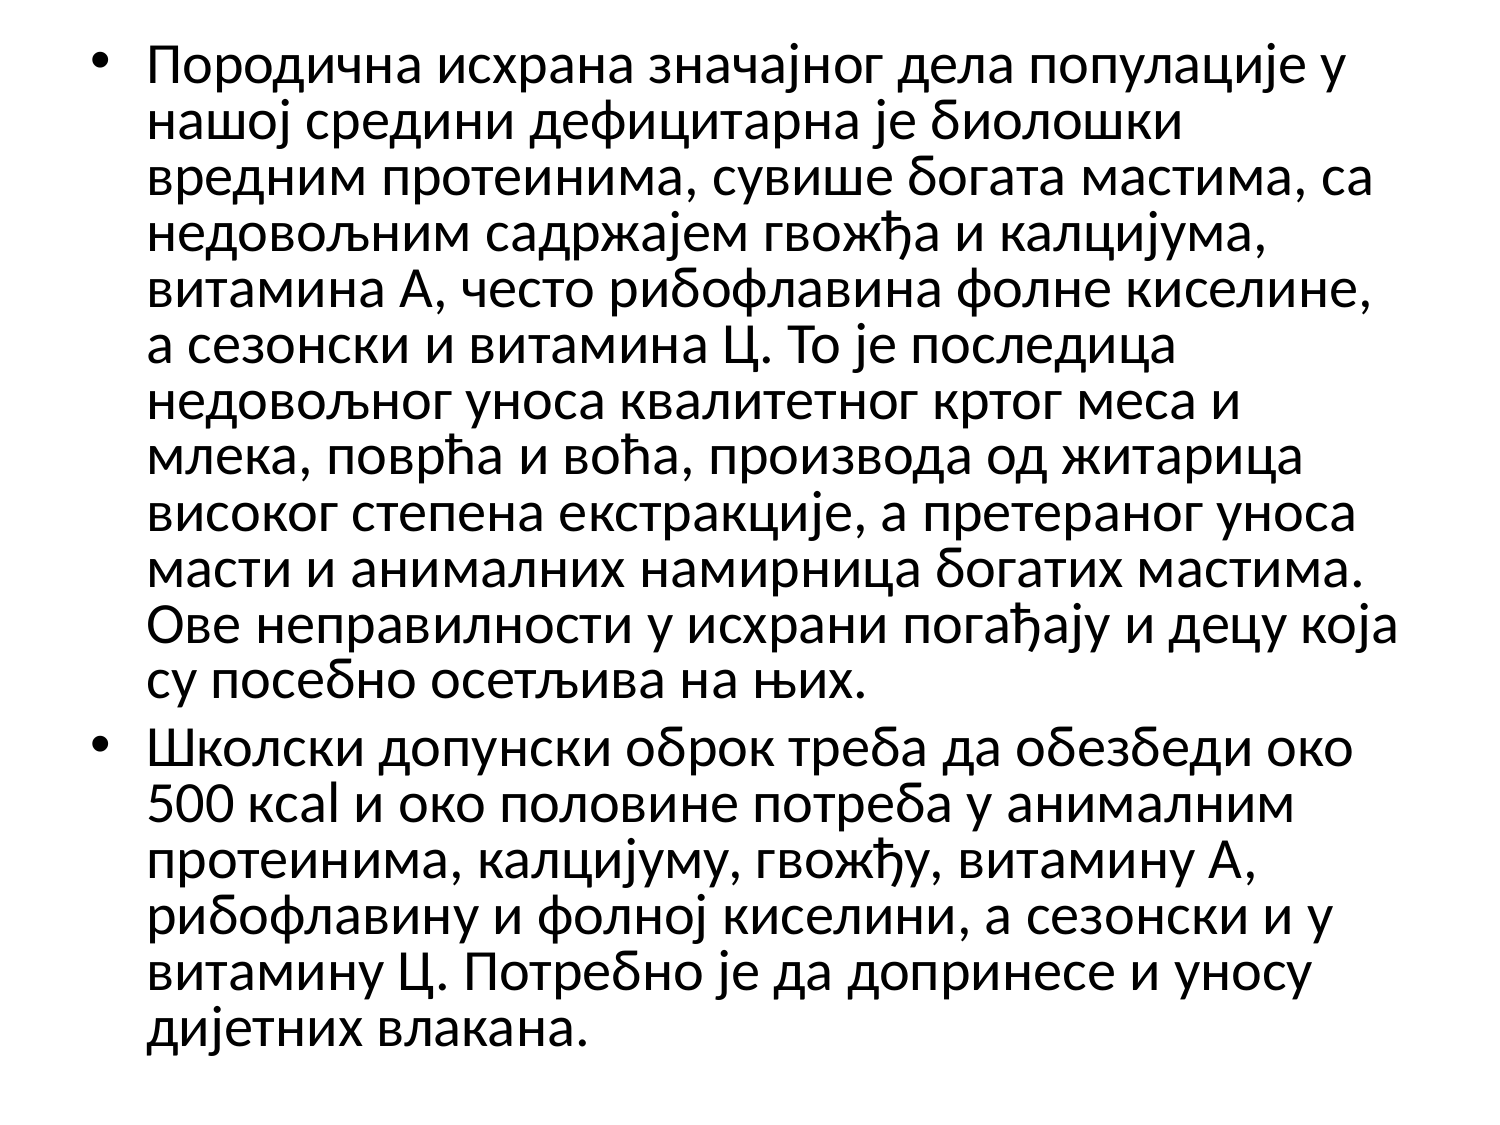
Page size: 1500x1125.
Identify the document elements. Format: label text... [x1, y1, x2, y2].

list Породична исхрана значајног дела популације у нашој средини дефицитарна је биолошки вредним протеинима, сувише богата мастима, са недовољним садржајем гвожђа и калцијума, витамина А, често рибофлавина фолне киселине, а сезонски и витамина Ц. То је последица недовољног уноса квалитетног кртог меса и млека, поврћа и воћа, производа од житарица високог степена екстракције, а претераног уноса масти и анималних намирница богатих мастима. Ове неправилности у исхрани погађају и децу која су посебно осетљива на њих. Школски допунски оброк треба да обезбеди око 500 ксаl и око половине потреба у анималним протеинима, калцијуму, гвожђу, витамину А, рибофлавину и фолној киселини, а сезонски и у витамину Ц. Потребно је да допринесе и уносу дијетних влакана. [75, 30, 1425, 1005]
